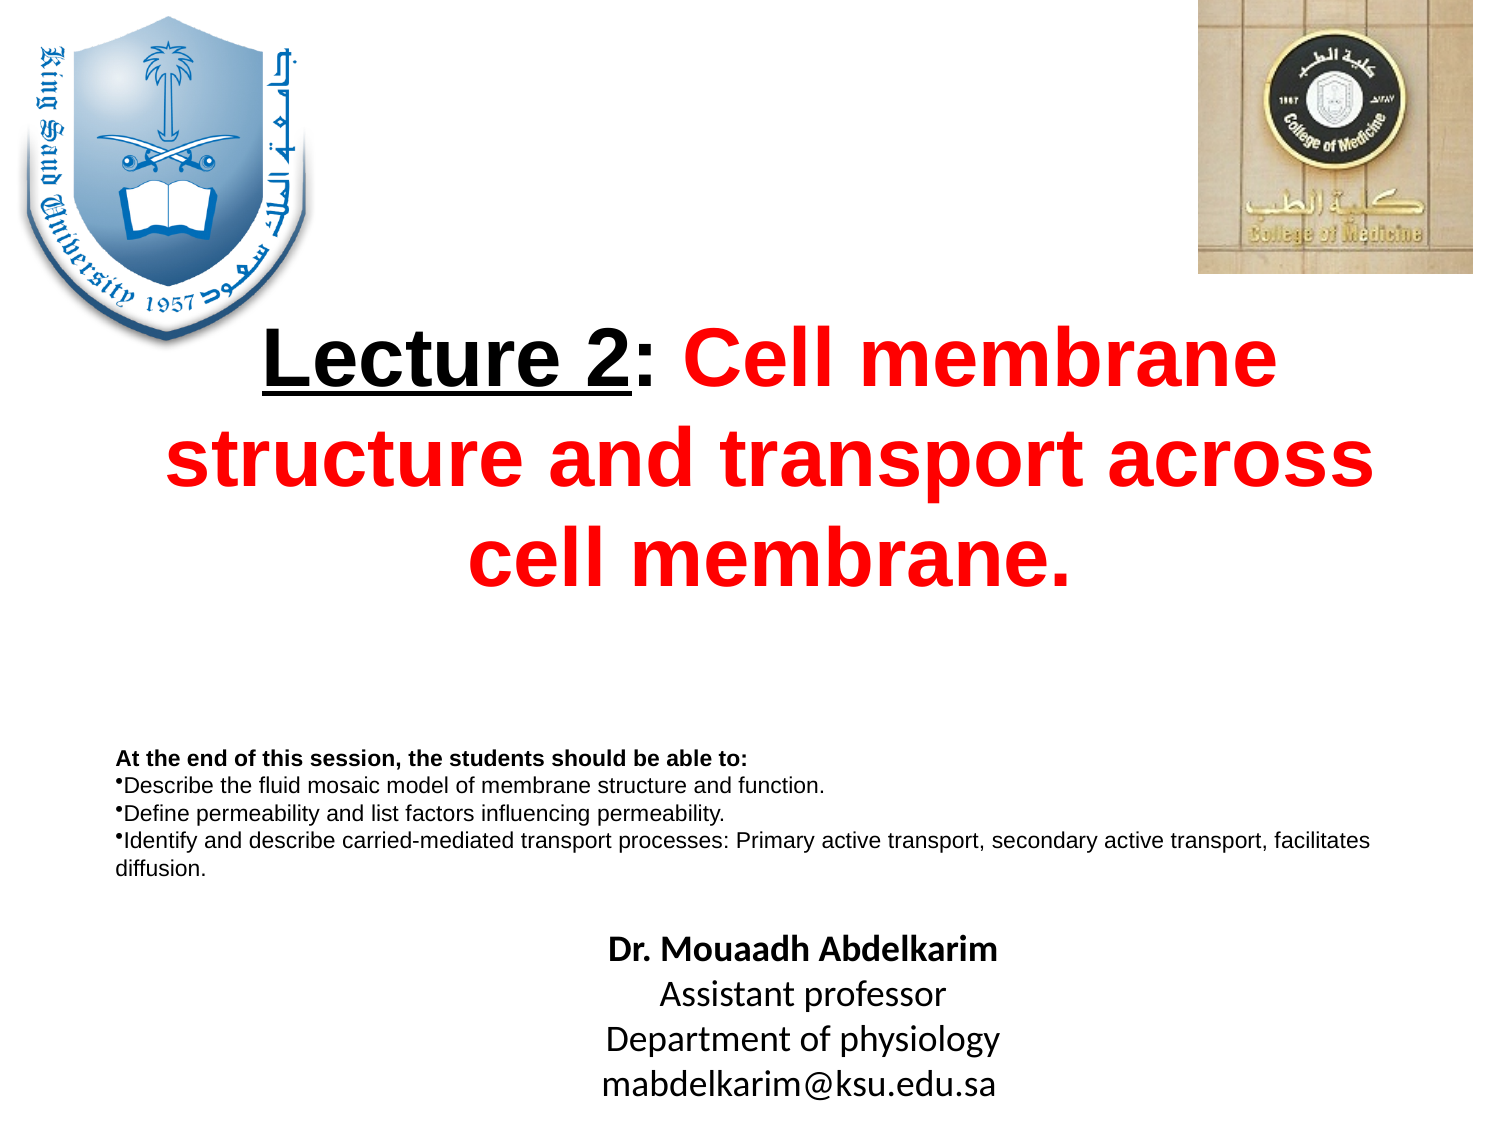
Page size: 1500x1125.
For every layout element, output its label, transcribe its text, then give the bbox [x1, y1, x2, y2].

picture [1198, 0, 1473, 274]
text_box Dr. Mouaadh Abdelkarim Assistant professor Department of physiology mabdelkarim@ksu.edu.sa [586, 916, 1021, 1112]
text_box Lecture 2: Cell membrane structure and transport across cell membrane. At the end of this session, the students should be able to: Describe the fluid mosaic model of membrane structure and function. Define permeability and list factors influencing permeability. Identify and describe carried-mediated transport processes: Primary active transport, secondary active transport, facilitates diffusion. [100, 225, 1441, 888]
picture [0, 0, 349, 362]
